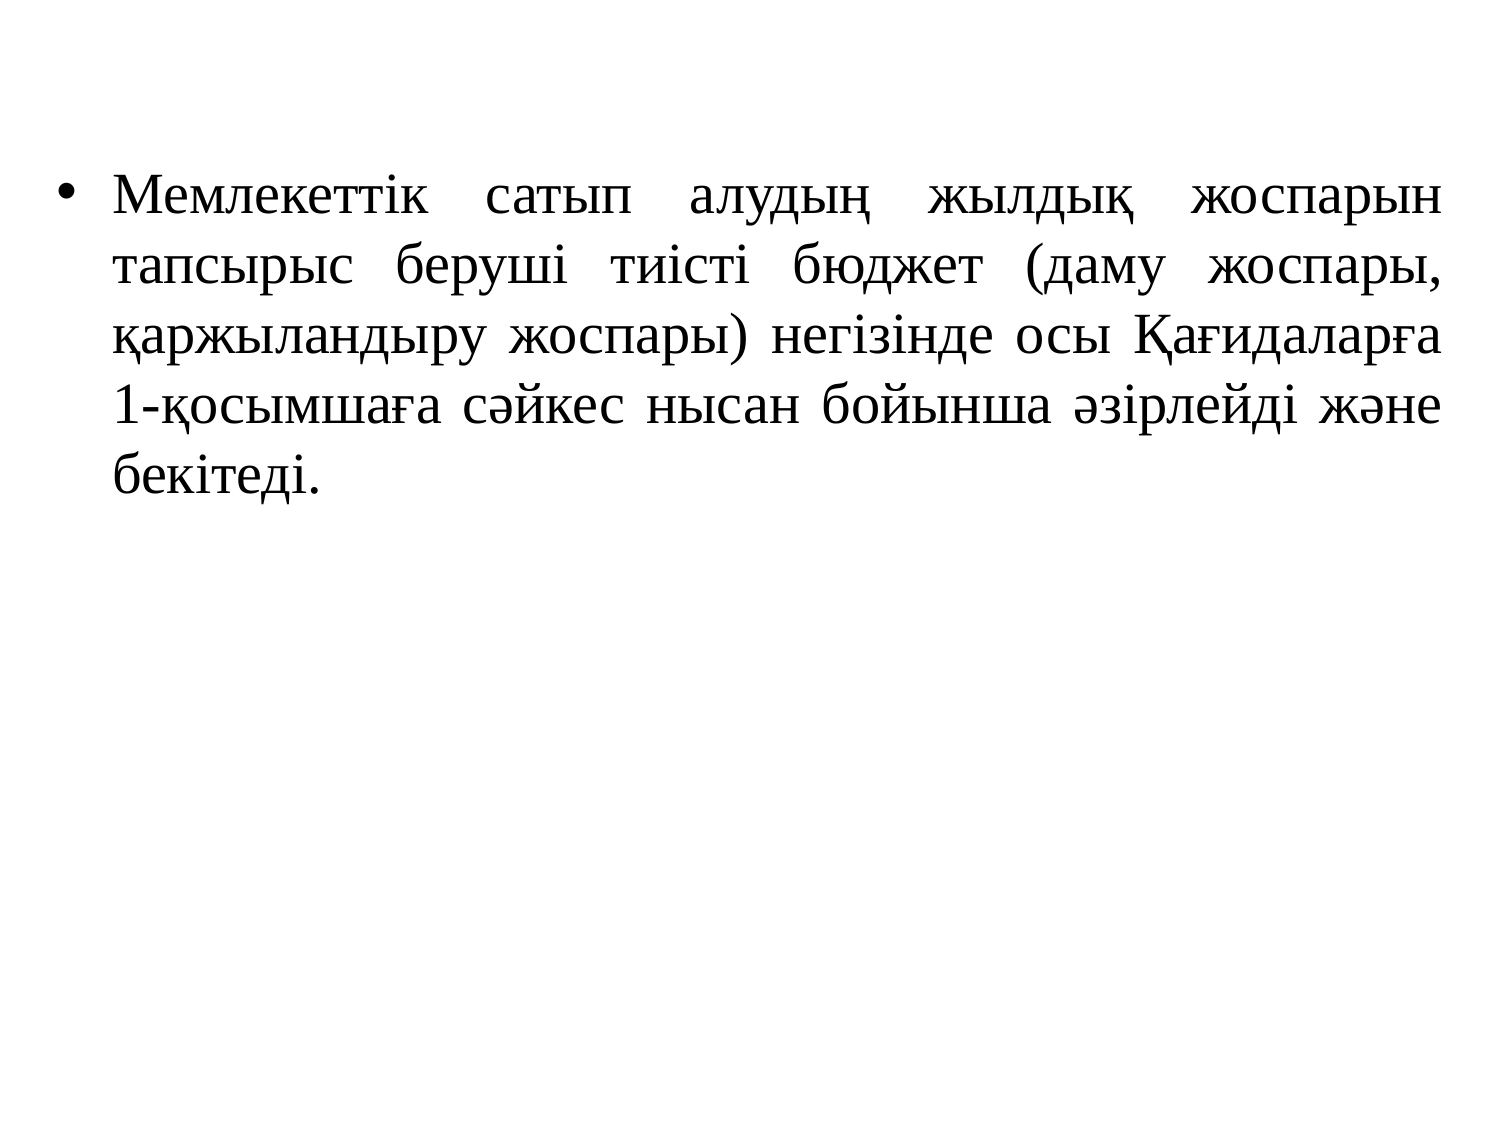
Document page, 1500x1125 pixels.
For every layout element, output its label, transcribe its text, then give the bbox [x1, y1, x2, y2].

list Мемлекеттік сатып алудың жылдық жоспарын тапсырыс беруші тиісті бюджет (даму жоспары, қаржыландыру жоспары) негізінде осы Қағидаларға 1-қосымшаға сәйкес нысан бойынша әзірлейді және бекітеді. [41, 66, 1459, 1083]
